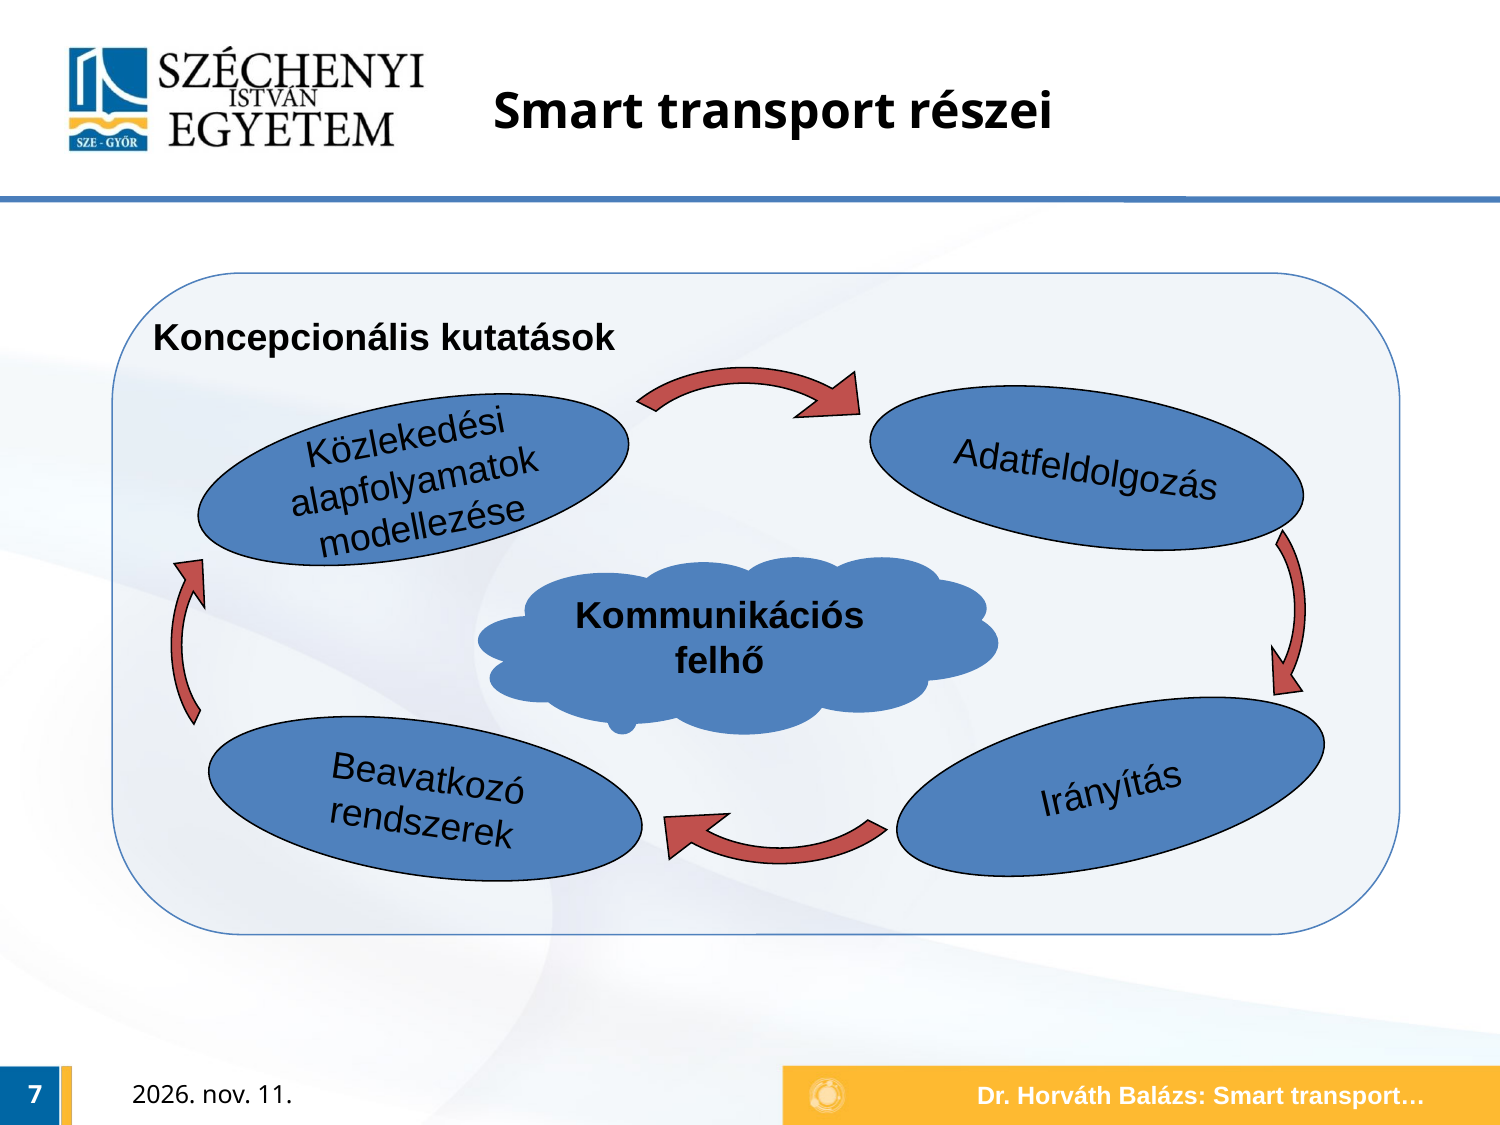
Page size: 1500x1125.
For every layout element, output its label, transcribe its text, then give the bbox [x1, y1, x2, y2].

footer Dr. Horváth Balázs: Smart transport… [878, 1065, 1442, 1125]
text_box [171, 559, 205, 725]
picture [0, 203, 1500, 1125]
text_box [664, 813, 887, 864]
text_box Koncepcionális kutatások [112, 273, 1400, 935]
text_box Közlekedési alapfolyamatok modellezése [198, 393, 629, 566]
slide_number 7 [0, 1065, 71, 1125]
picture [0, 0, 1500, 196]
text_box Adatfeldolgozás [870, 385, 1304, 551]
slide_number 2014. szeptember 10. [117, 1065, 550, 1125]
text_box [637, 367, 860, 418]
text_box Beavatkozó rendszerek [208, 716, 643, 881]
text_box Kommunikációs felhő [477, 557, 999, 735]
title Smart transport részei [478, 45, 1425, 173]
text_box [1271, 530, 1306, 695]
text_box Irányítás [896, 697, 1325, 877]
